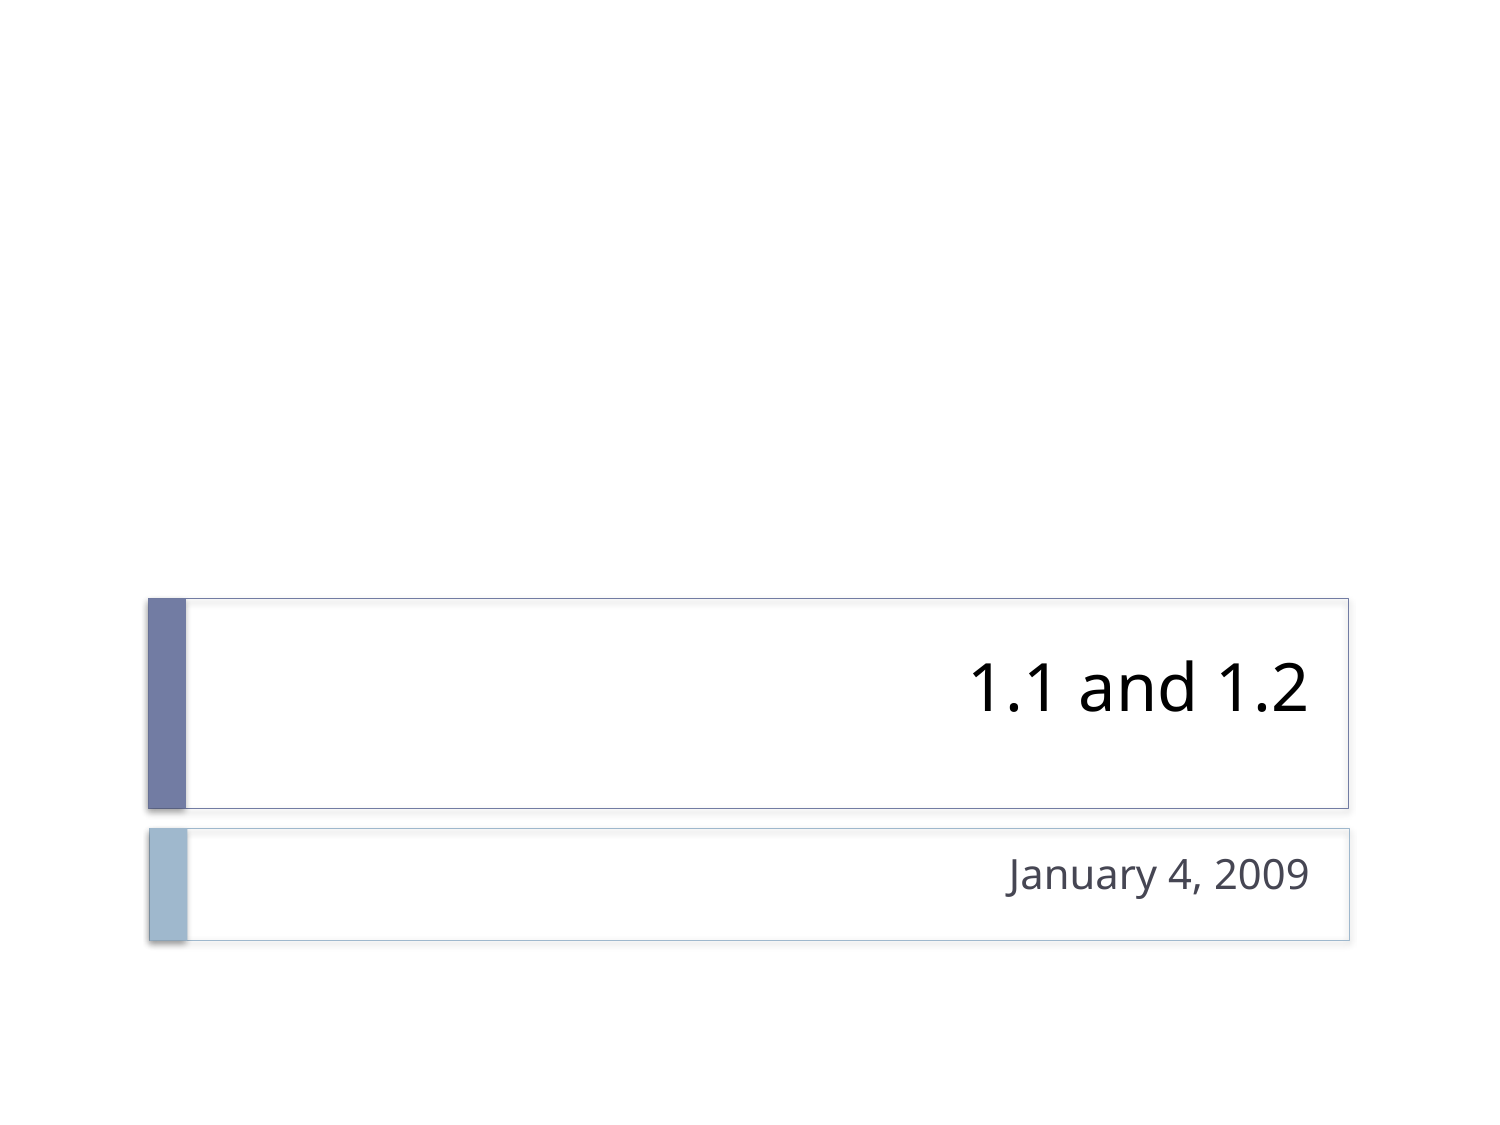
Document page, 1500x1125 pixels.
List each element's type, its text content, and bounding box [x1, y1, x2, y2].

subtitle January 4, 2009 [200, 840, 1325, 929]
title 1.1 and 1.2 [200, 637, 1325, 800]
